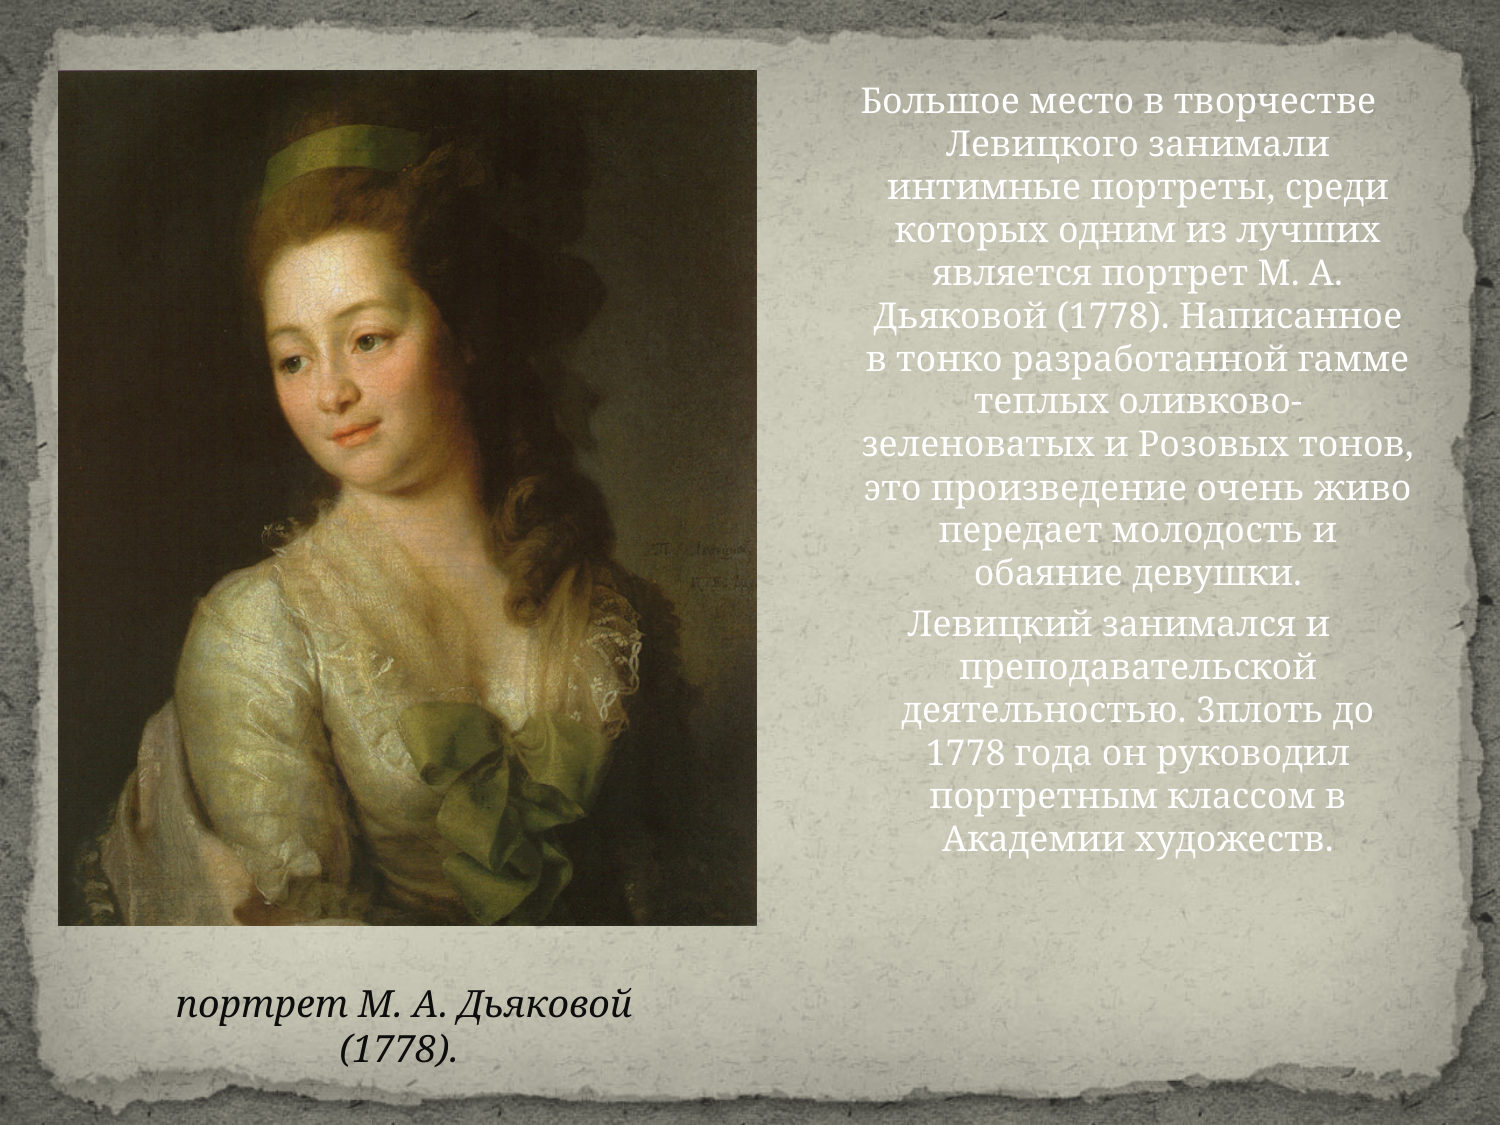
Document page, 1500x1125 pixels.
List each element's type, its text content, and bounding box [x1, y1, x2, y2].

picture [58, 70, 757, 926]
text_box портрет М. А. Дьяковой (1778). [128, 972, 680, 1078]
list Большое место в творчестве Левицкого занимали интимные портреты, среди которых одним из лучших является портрет М. А. Дьяковой (1778). Написанное в тонко разработанной гамме теплых оливково-зеленоватых и Розовых тонов, это произведение очень живо передает молодость и обаяние девушки. Левицкий занимался и преподавательской деятельностью. 3плоть до 1778 года он руководил портретным классом в Академии художеств. [808, 70, 1430, 903]
